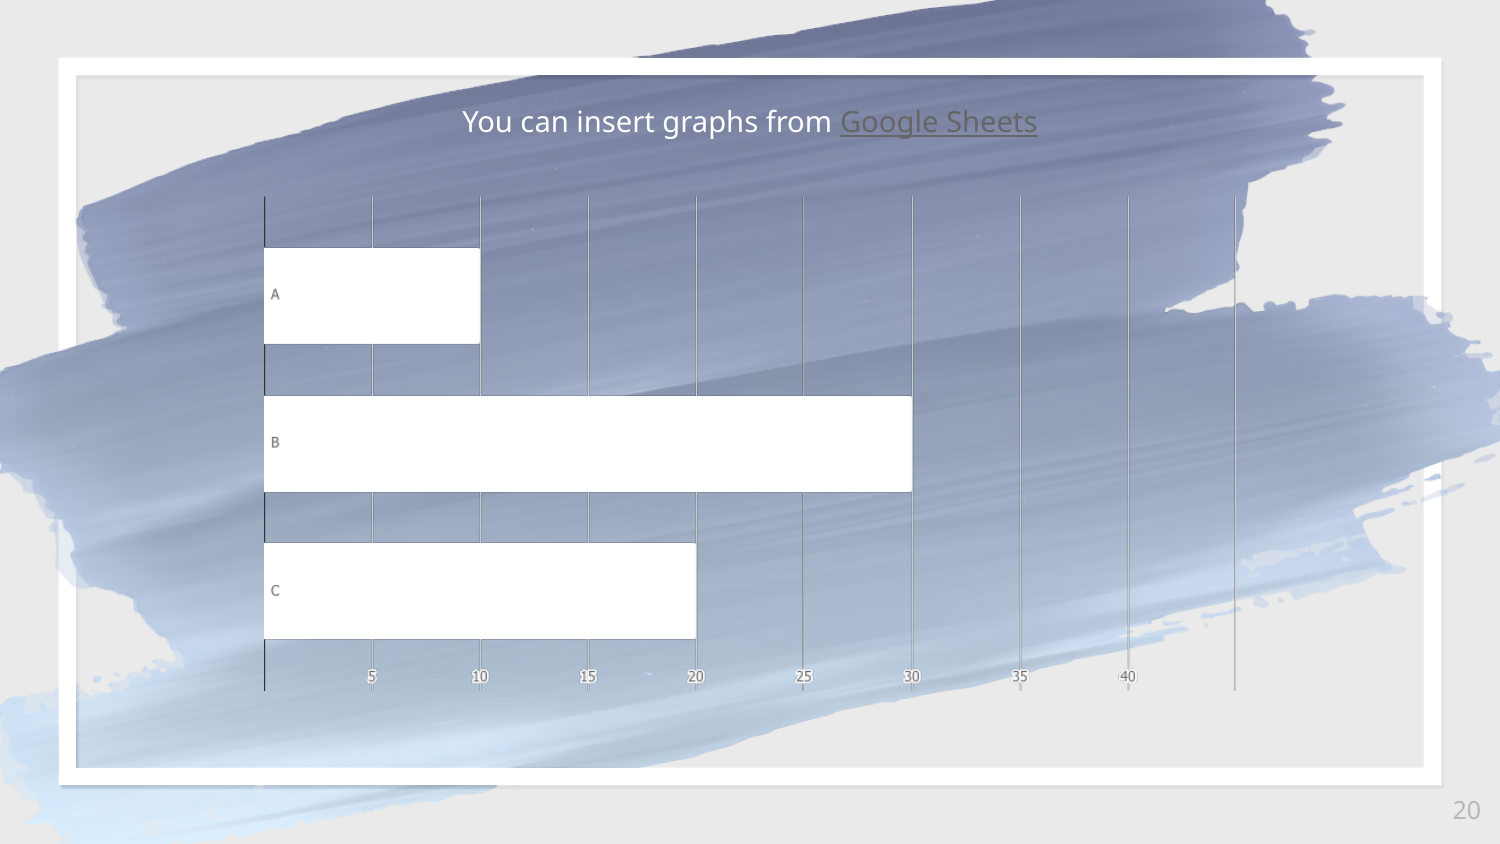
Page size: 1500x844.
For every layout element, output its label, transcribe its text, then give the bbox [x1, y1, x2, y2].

picture [0, 0, 1500, 844]
list You can insert graphs from Google Sheets [75, 87, 1425, 153]
slide_number 20 [1391, 779, 1482, 844]
